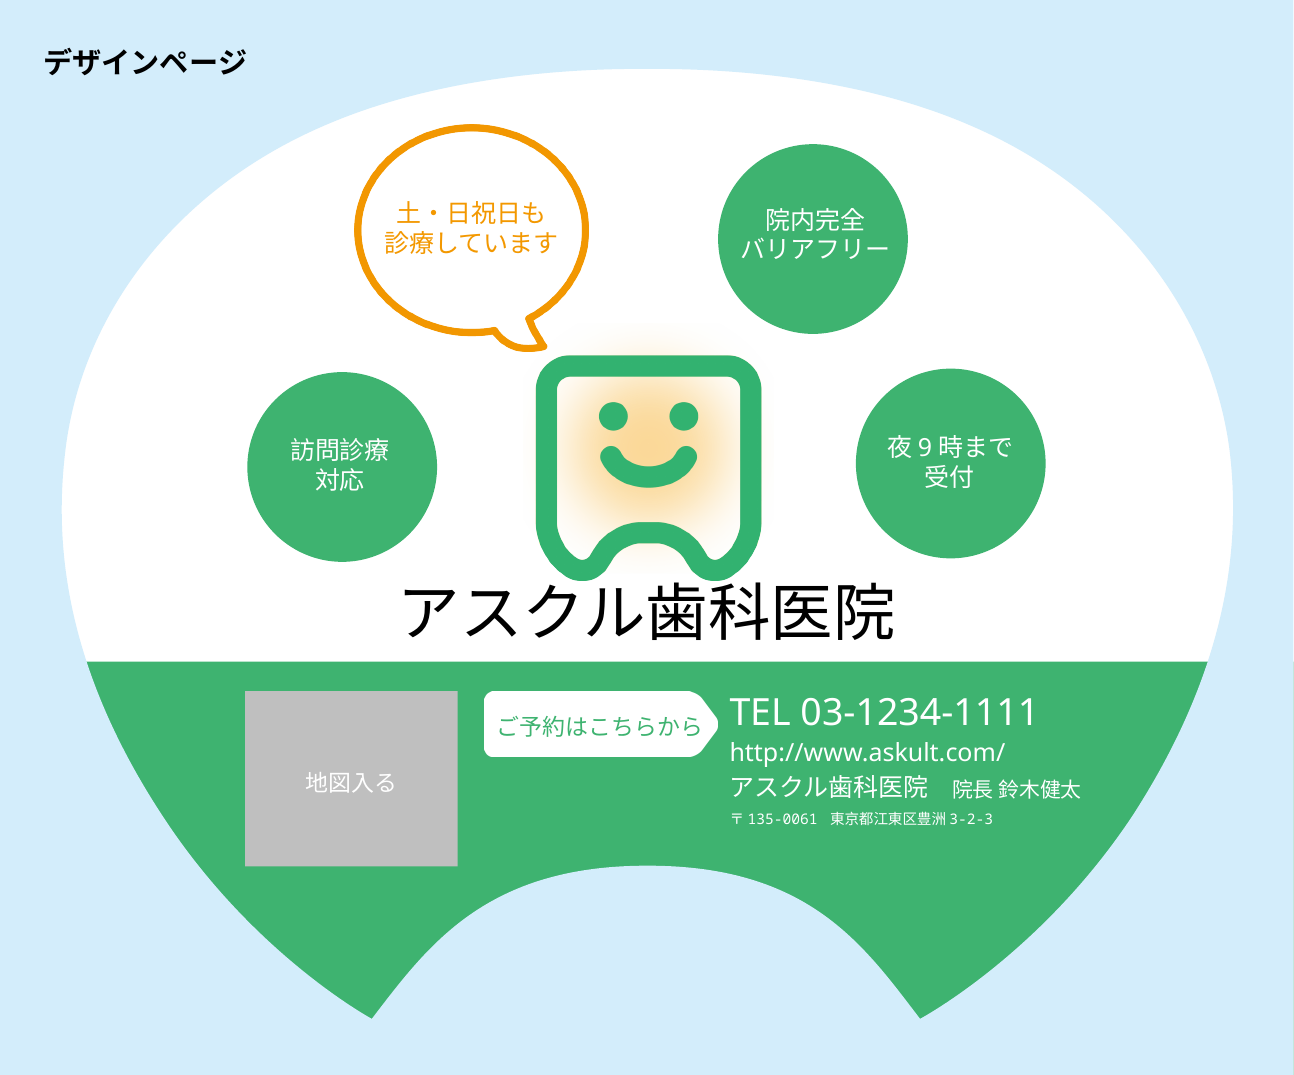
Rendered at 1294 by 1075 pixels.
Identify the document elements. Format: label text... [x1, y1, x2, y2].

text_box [244, 690, 458, 867]
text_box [481, 690, 1189, 773]
text_box アスクル歯科医院 [150, 578, 1143, 655]
text_box デザインページ [30, 37, 261, 86]
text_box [714, 780, 1121, 837]
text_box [244, 123, 1046, 581]
